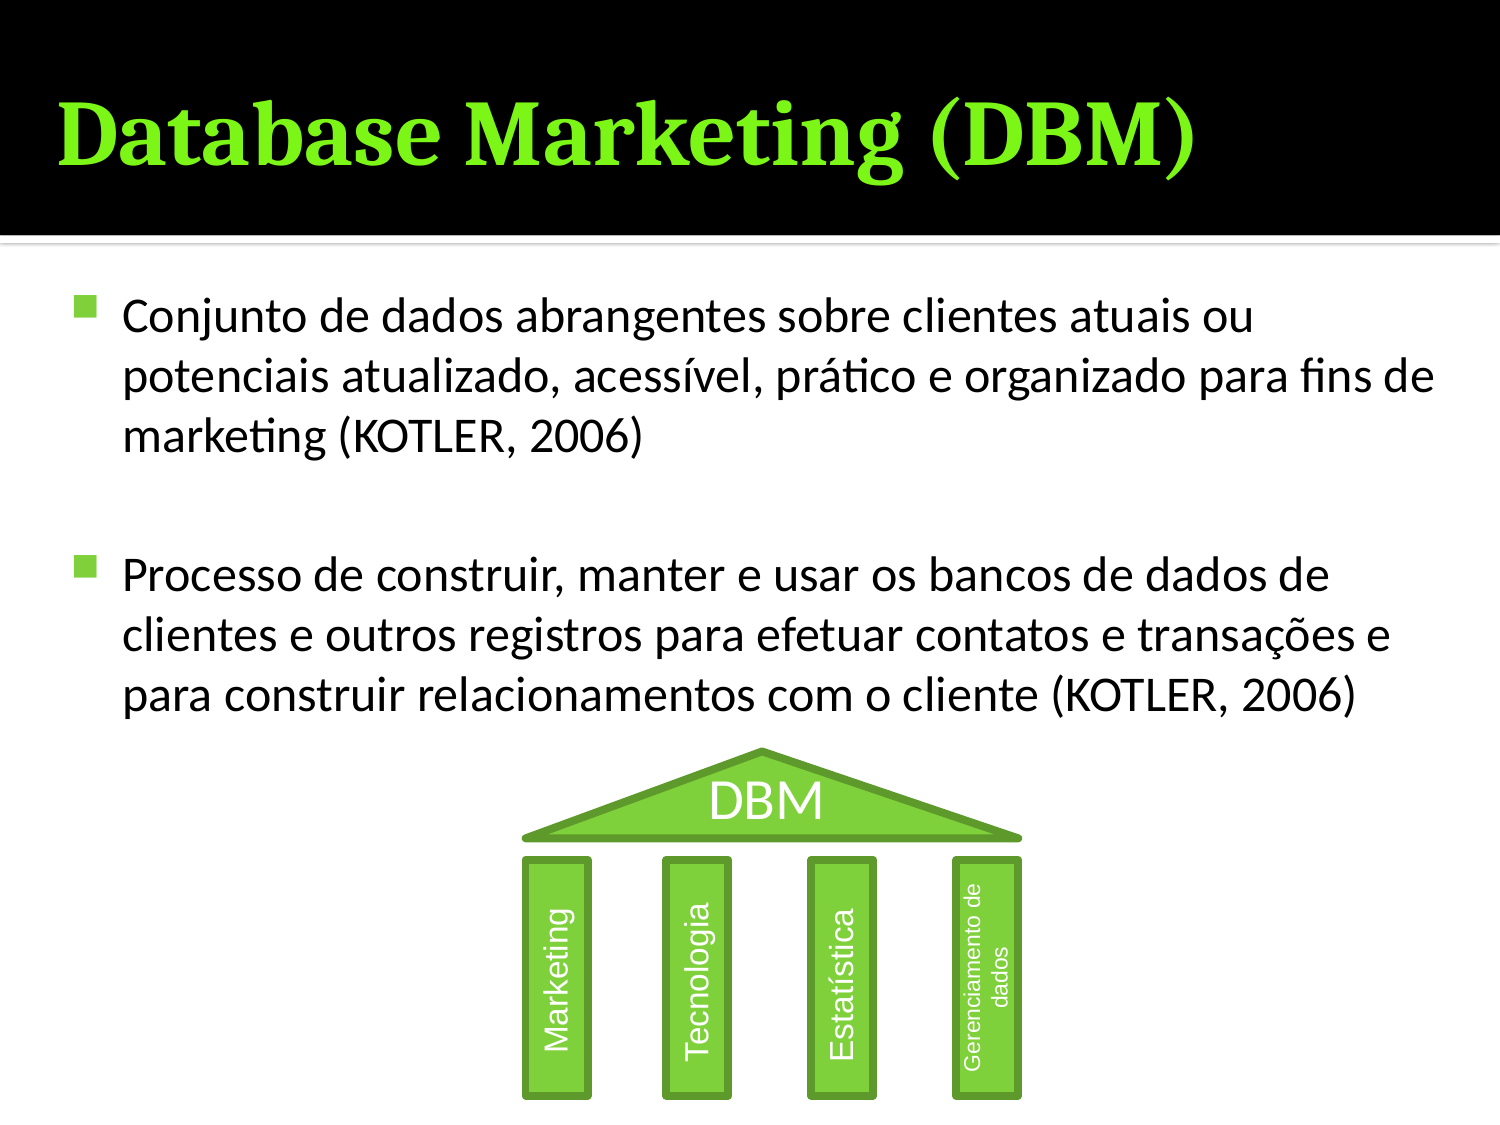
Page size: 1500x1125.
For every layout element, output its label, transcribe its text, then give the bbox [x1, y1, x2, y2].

title Database Marketing (DBM) [41, 25, 1459, 231]
list Conjunto de dados abrangentes sobre clientes atuais ou potenciais atualizado, acessível, prático e organizado para fins de marketing (KOTLER, 2006) Processo de construir, manter e usar os bancos de dados de clientes e outros registros para efetuar contatos e transações e para construir relacionamentos com o cliente (KOTLER, 2006) [41, 267, 1459, 1094]
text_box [525, 751, 1021, 1096]
